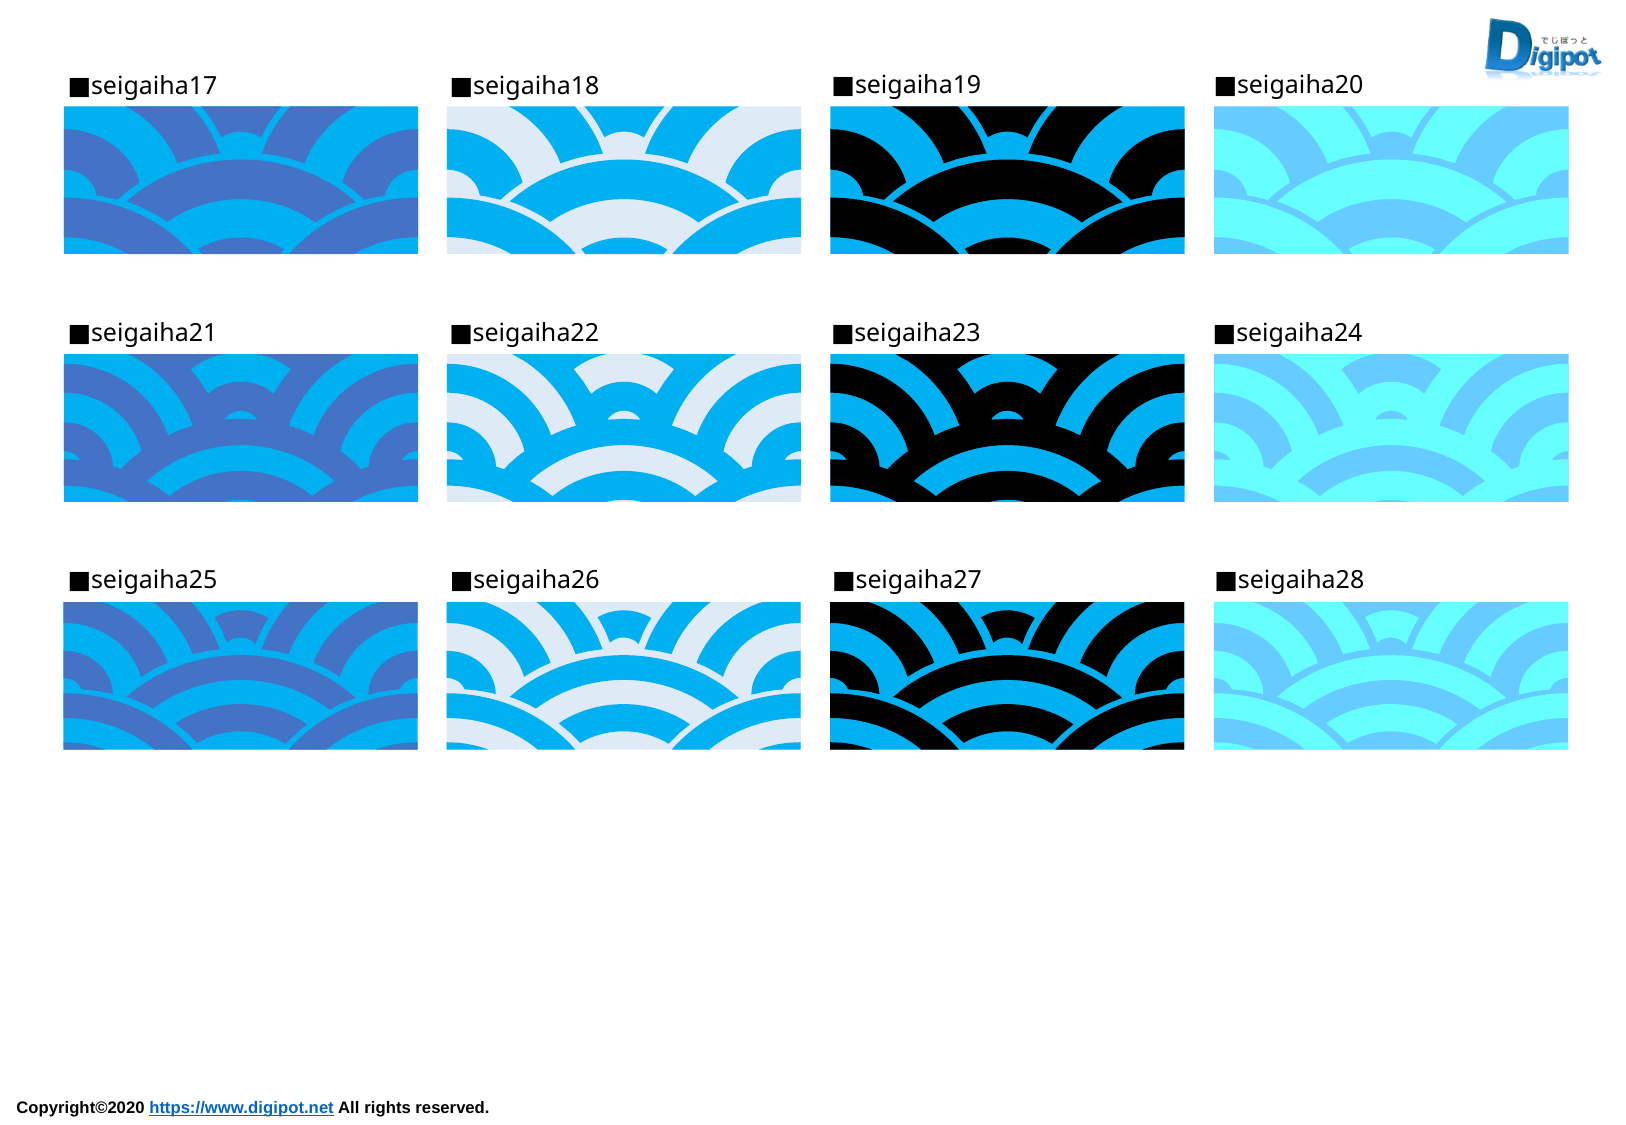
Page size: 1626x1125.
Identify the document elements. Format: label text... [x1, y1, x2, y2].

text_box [446, 354, 802, 502]
text_box ■seigaiha17 [52, 61, 233, 107]
text_box ■seigaiha22 [434, 308, 615, 354]
text_box ■seigaiha27 [817, 556, 998, 602]
text_box ■seigaiha26 [435, 556, 615, 602]
text_box ■seigaiha24 [1197, 308, 1378, 354]
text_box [446, 106, 802, 255]
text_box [1214, 354, 1569, 502]
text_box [63, 602, 418, 750]
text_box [1213, 602, 1569, 750]
picture [1485, 18, 1602, 82]
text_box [1214, 106, 1569, 255]
text_box ■seigaiha23 [816, 308, 996, 354]
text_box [63, 106, 419, 255]
text_box ■seigaiha18 [434, 61, 615, 107]
text_box ■seigaiha25 [52, 556, 233, 602]
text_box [830, 106, 1185, 255]
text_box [829, 602, 1185, 750]
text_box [446, 602, 801, 750]
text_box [63, 354, 419, 502]
text_box ■seigaiha20 [1198, 60, 1379, 106]
text_box ■seigaiha21 [52, 308, 233, 354]
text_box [830, 354, 1185, 502]
text_box ■seigaiha19 [816, 60, 997, 106]
text_box ■seigaiha28 [1199, 556, 1380, 602]
